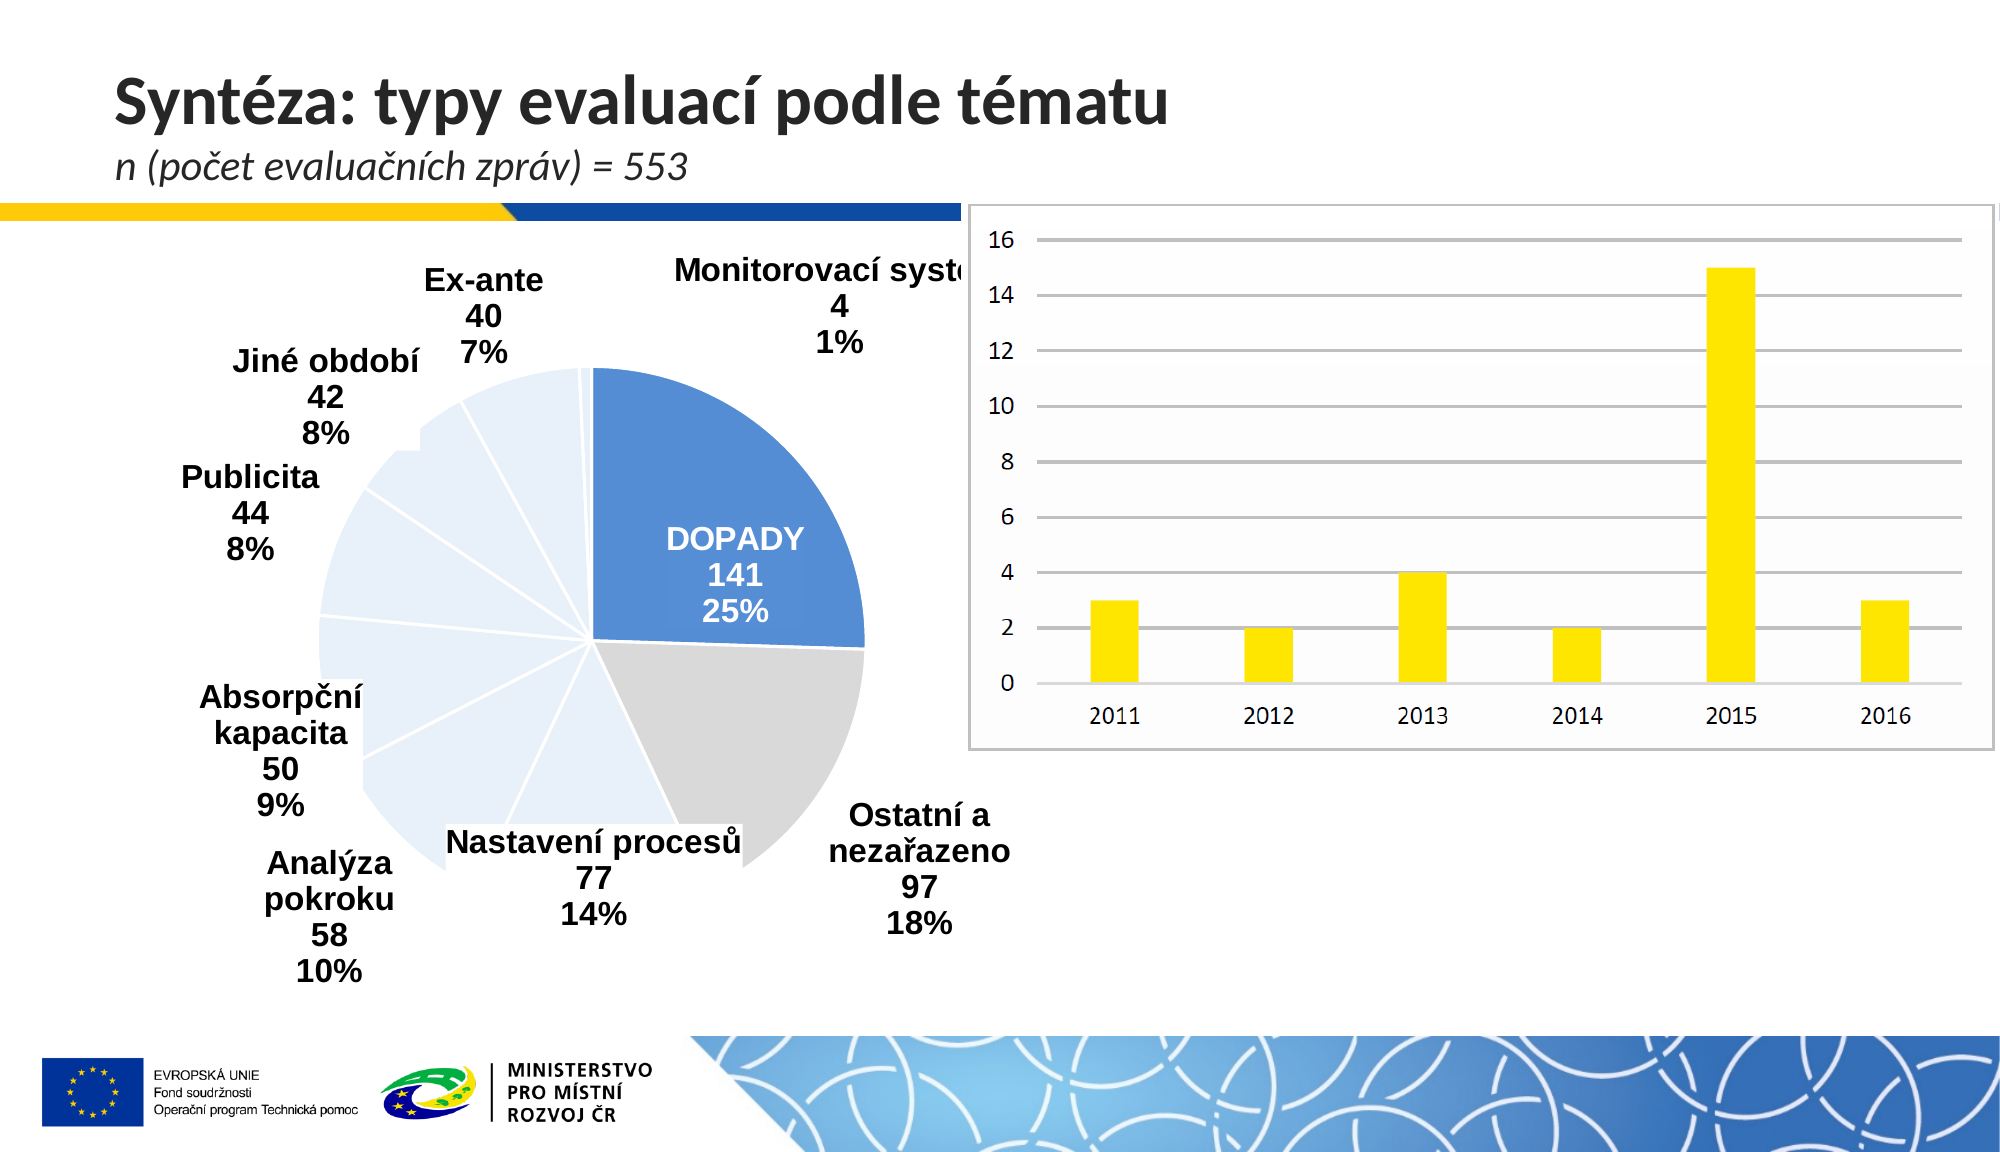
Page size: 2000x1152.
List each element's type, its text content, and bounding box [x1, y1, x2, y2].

picture [680, 1036, 2000, 1152]
picture [19, 1049, 674, 1149]
picture [0, 197, 2000, 756]
chart [19, 233, 1107, 1049]
title Syntéza: typy evaluací podle tématu n (počet evaluačních zpráv) = 553 [99, 46, 1900, 198]
